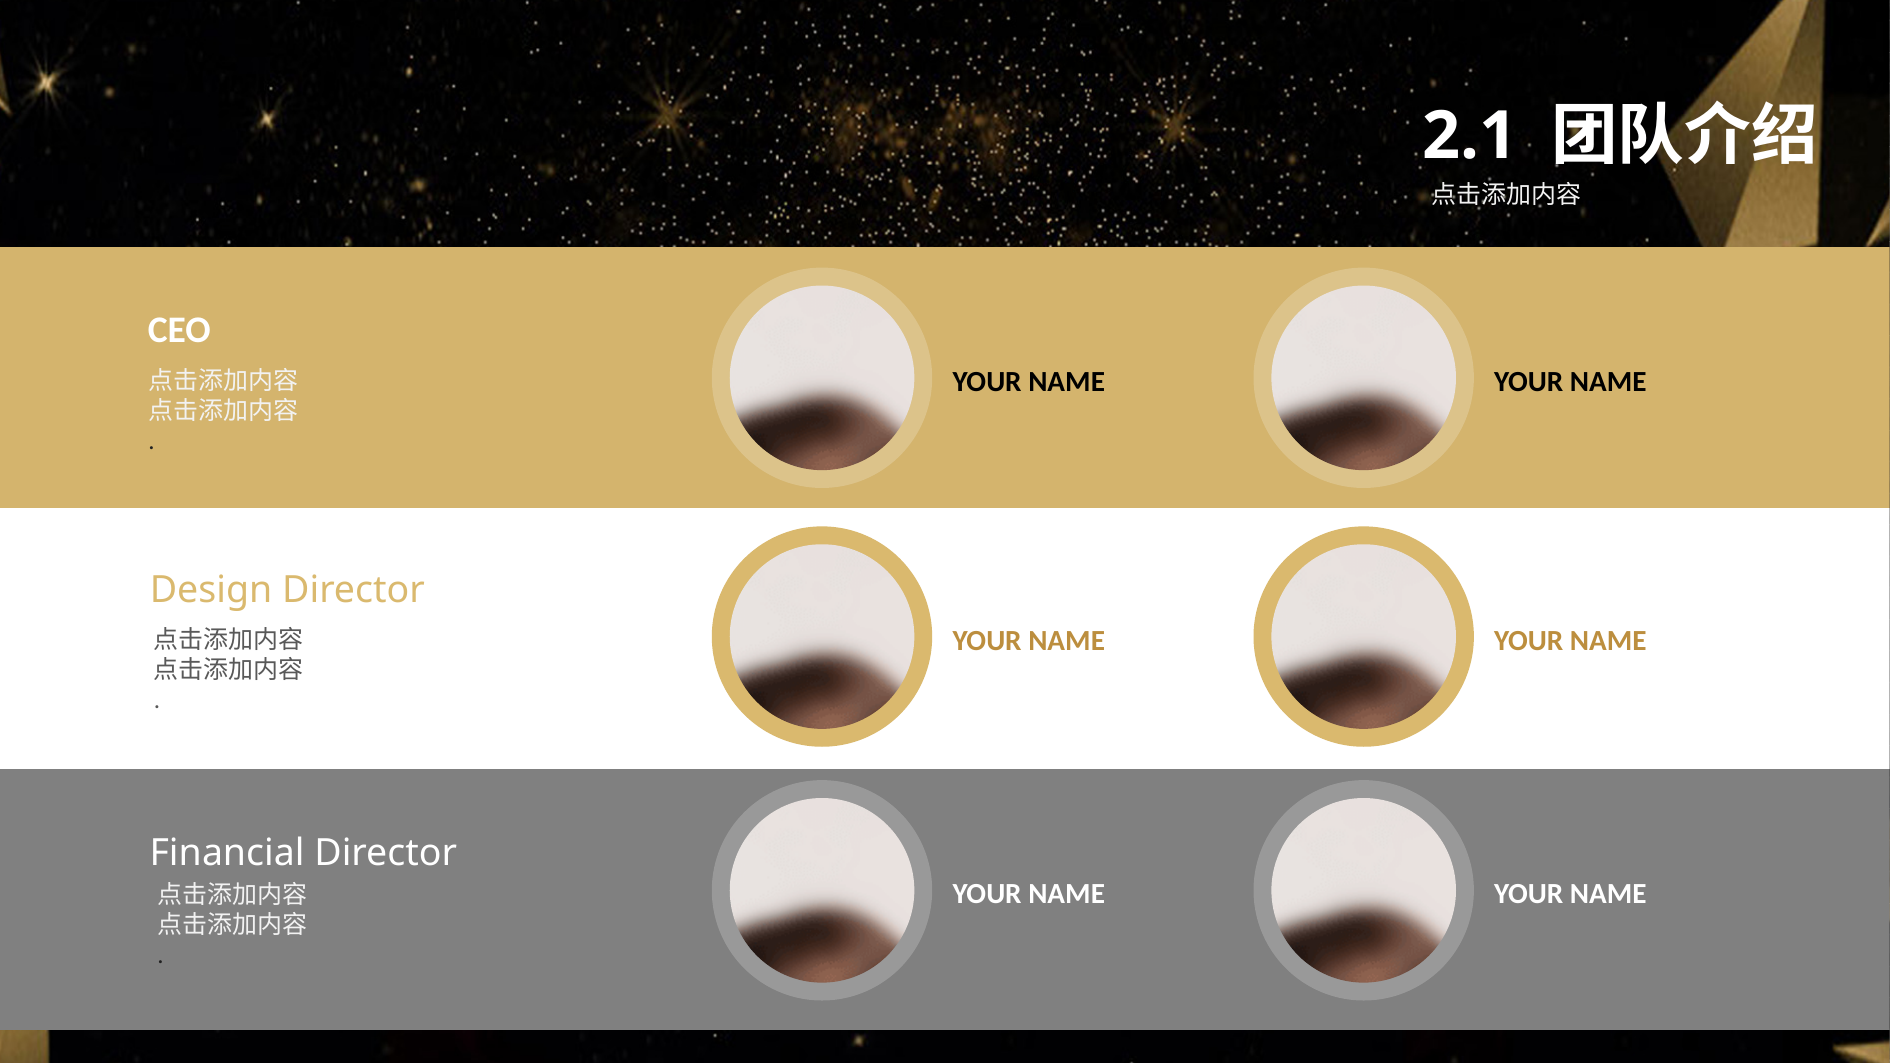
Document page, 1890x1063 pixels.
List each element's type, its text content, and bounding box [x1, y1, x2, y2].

text_box 点击添加内容 [1417, 171, 1597, 217]
picture [0, 1031, 1890, 1063]
text_box 2.1 团队介绍 [1422, 92, 1819, 180]
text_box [0, 246, 1890, 1031]
picture [0, 0, 1890, 246]
